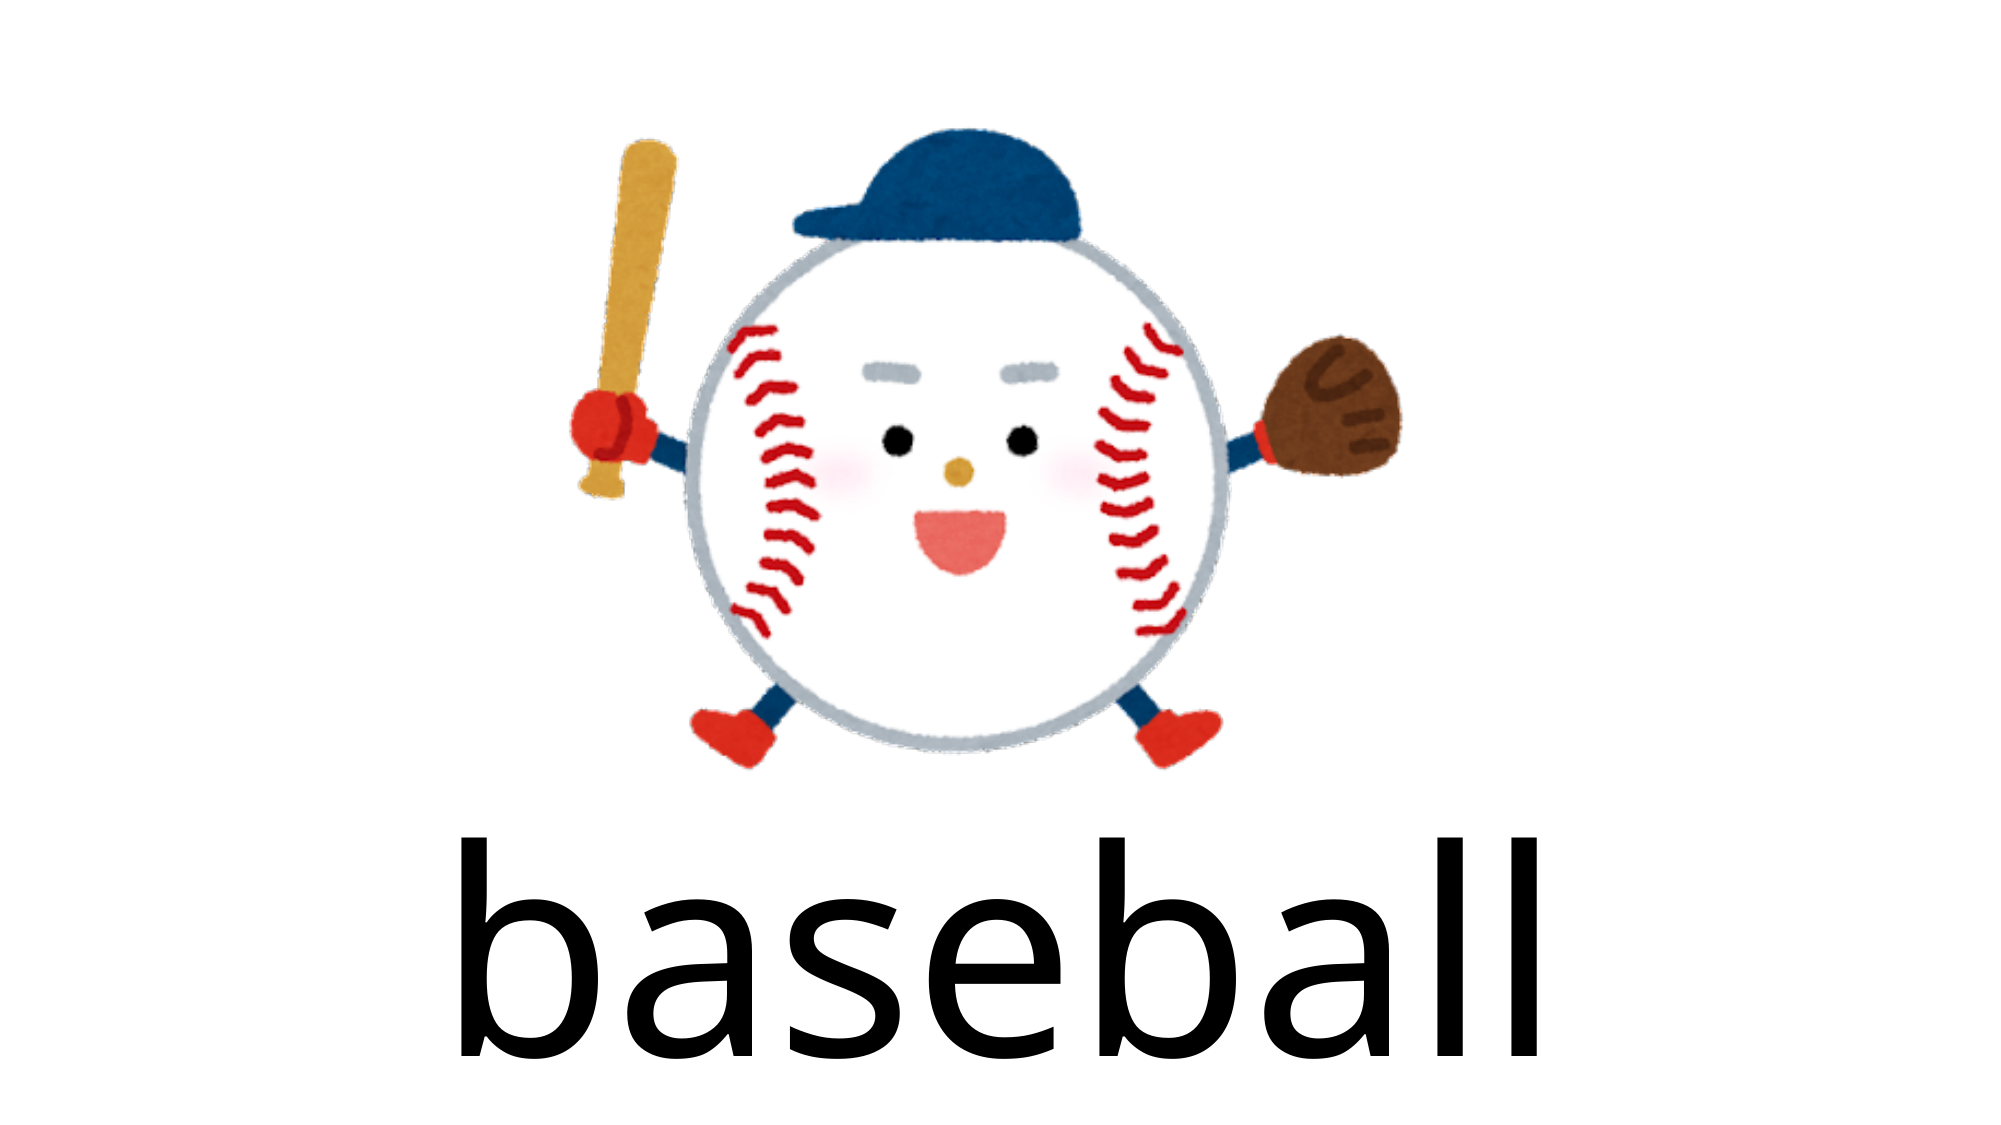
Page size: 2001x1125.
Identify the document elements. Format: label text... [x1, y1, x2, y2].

text_box baseball [422, 761, 1578, 1122]
picture [546, 66, 1420, 850]
